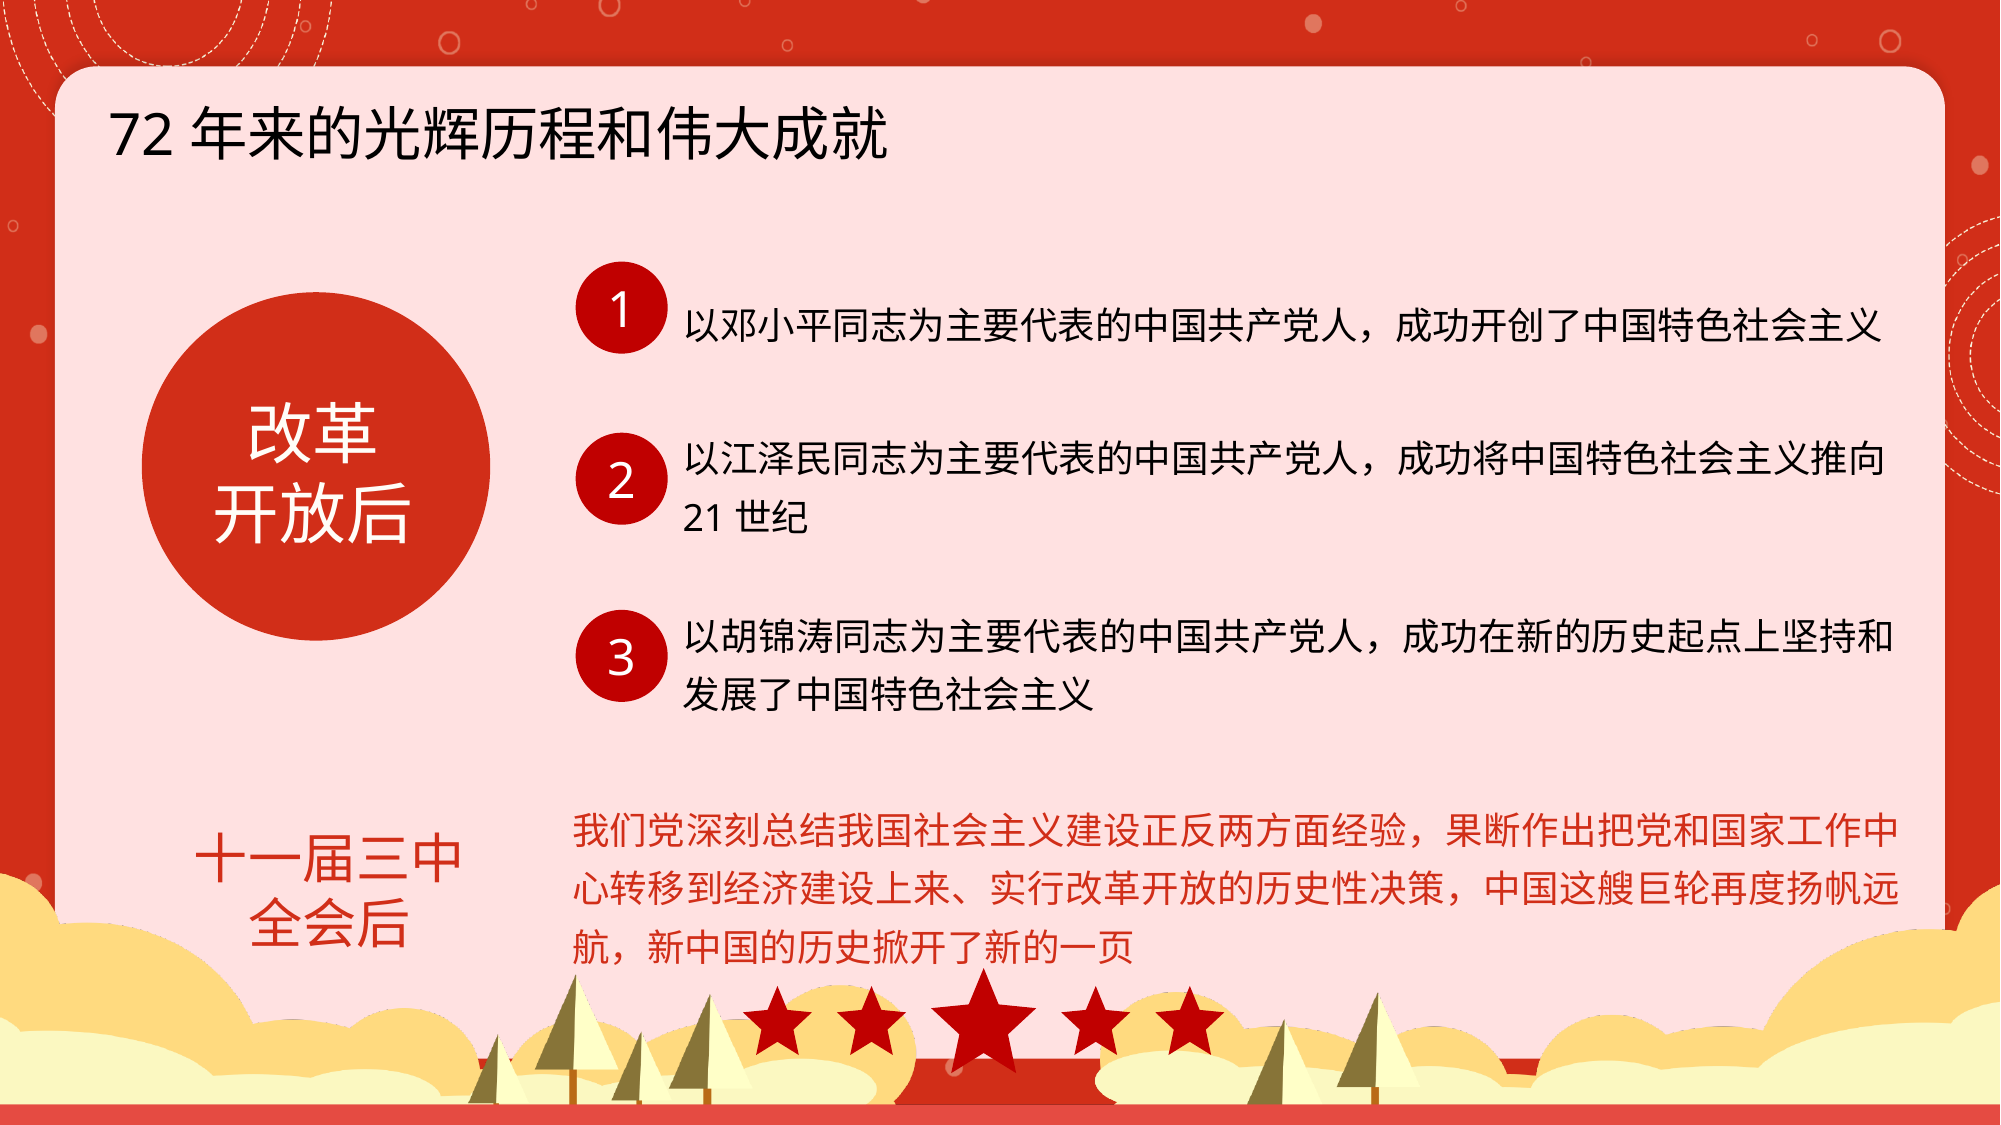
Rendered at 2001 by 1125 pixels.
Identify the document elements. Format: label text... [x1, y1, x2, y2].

text_box 3 [575, 609, 668, 702]
text_box 十一届三中全会后 [169, 767, 491, 1012]
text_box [107, 291, 519, 641]
text_box 以邓小平同志为主要代表的中国共产党人，成功开创了中国特色社会主义 [667, 281, 1910, 355]
text_box 以胡锦涛同志为主要代表的中国共产党人，成功在新的历史起点上坚持和发展了中国特色社会主义 [667, 591, 1910, 724]
picture [0, 0, 2000, 1125]
text_box 以江泽民同志为主要代表的中国共产党人，成功将中国特色社会主义推向21世纪 [667, 414, 1910, 547]
text_box 我们党深刻总结我国社会主义建设正反两方面经验，果断作出把党和国家工作中心转移到经济建设上来、实行改革开放的历史性决策，中国这艘巨轮再度扬帆远航，新中国的历史掀开了新的一页 [557, 786, 1915, 977]
text_box 1 [575, 261, 668, 354]
text_box 2 [575, 432, 668, 525]
text_box 72年来的光辉历程和伟大成就 [93, 89, 903, 175]
